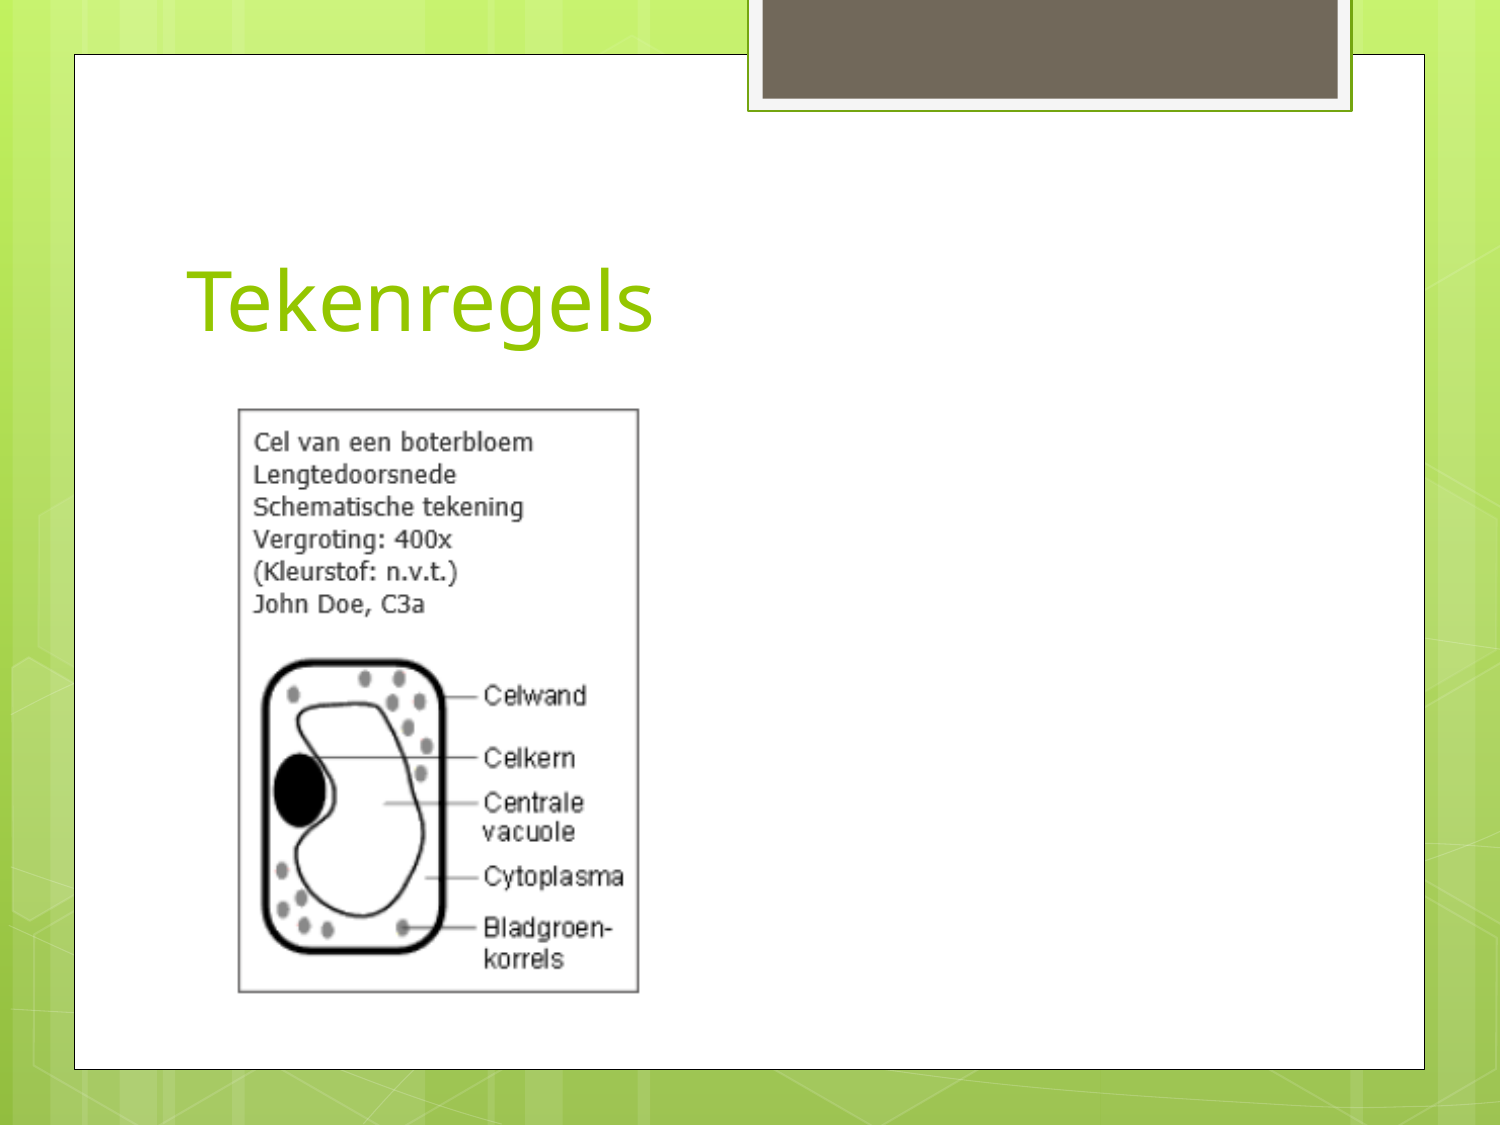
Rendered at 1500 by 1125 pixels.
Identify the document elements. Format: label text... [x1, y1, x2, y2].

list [206, 396, 668, 1031]
title Tekenregels [171, 168, 1324, 357]
